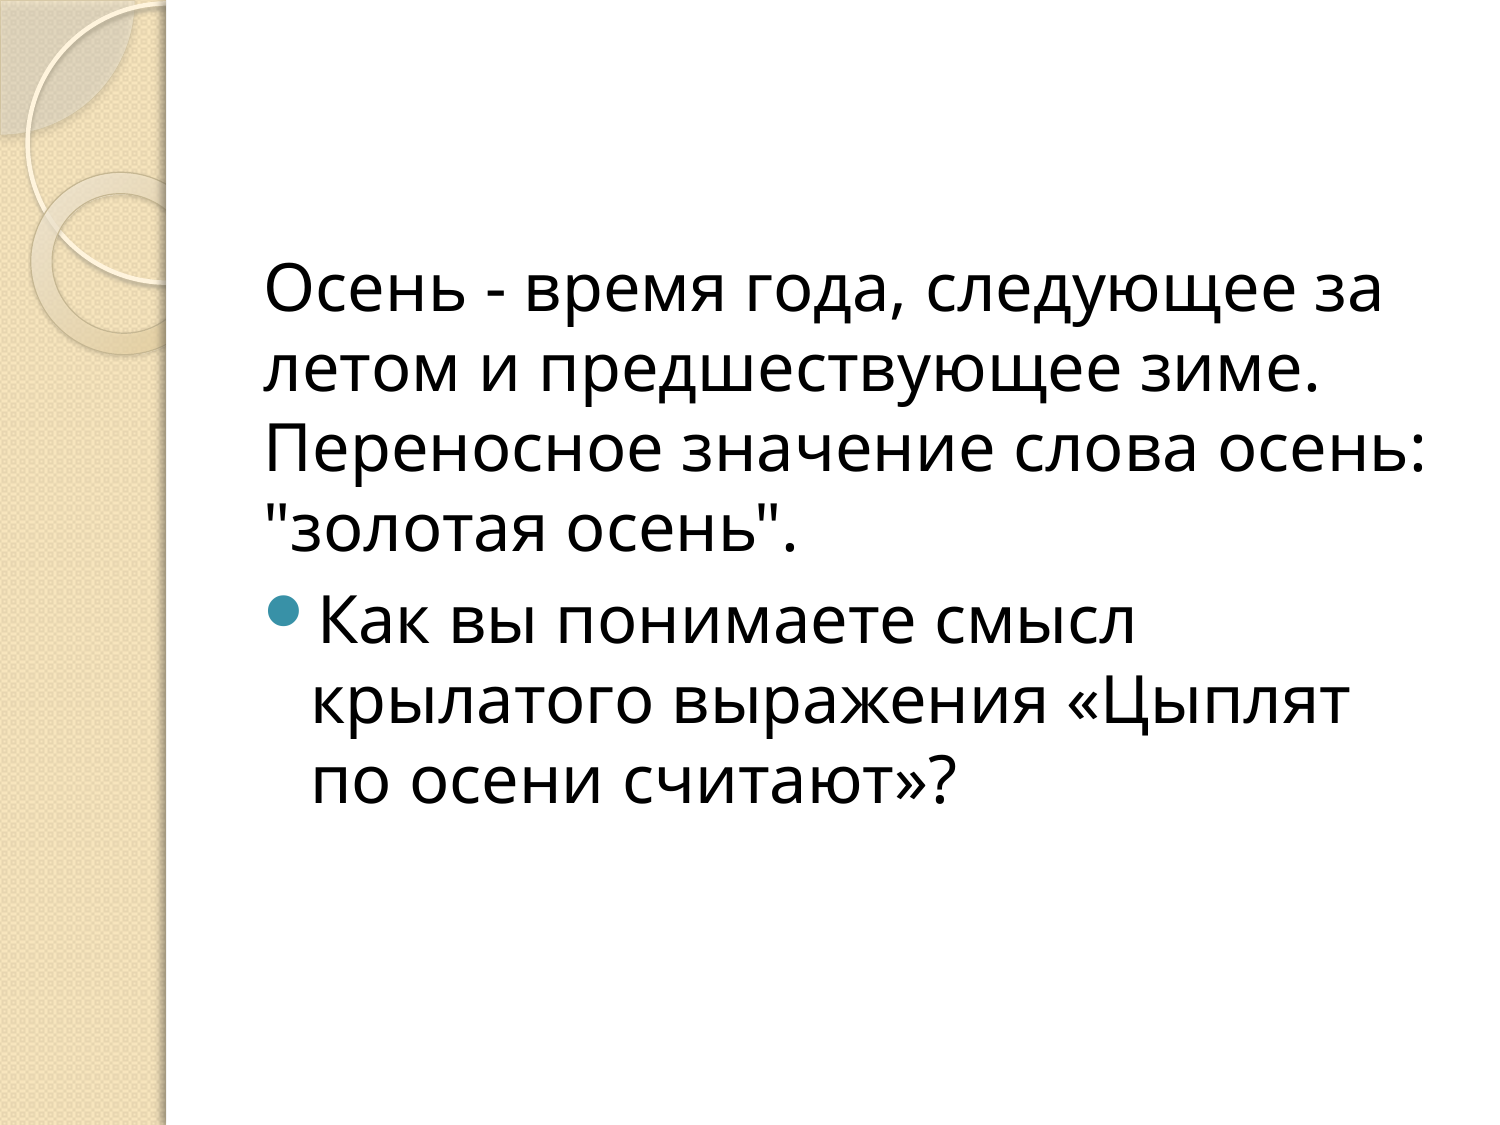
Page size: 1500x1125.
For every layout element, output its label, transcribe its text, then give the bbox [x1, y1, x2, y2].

list Осень - время года, следующее за летом и предшествующее зиме. Переносное значение слова осень: "золотая осень". Как вы понимаете смысл крылатого выражения «Цыплят по осени считают»? [235, 237, 1466, 1025]
